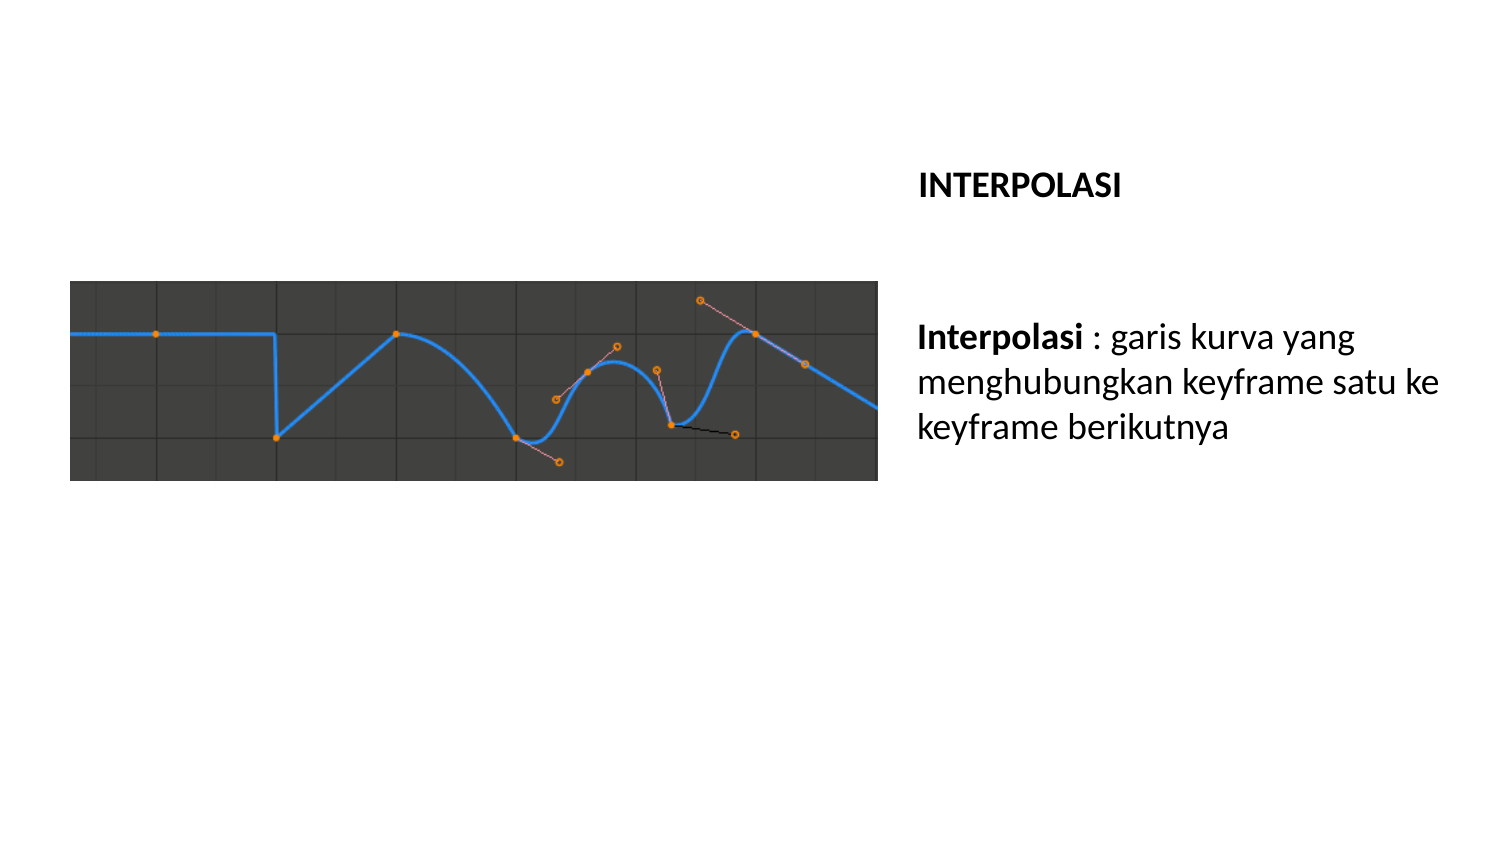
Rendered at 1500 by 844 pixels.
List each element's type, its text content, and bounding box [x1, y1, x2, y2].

text_box INTERPOLASI [903, 152, 1138, 213]
text_box Interpolasi : garis kurva yang menghubungkan keyframe satu ke keyframe berikutnya [902, 304, 1477, 455]
picture [70, 280, 878, 481]
